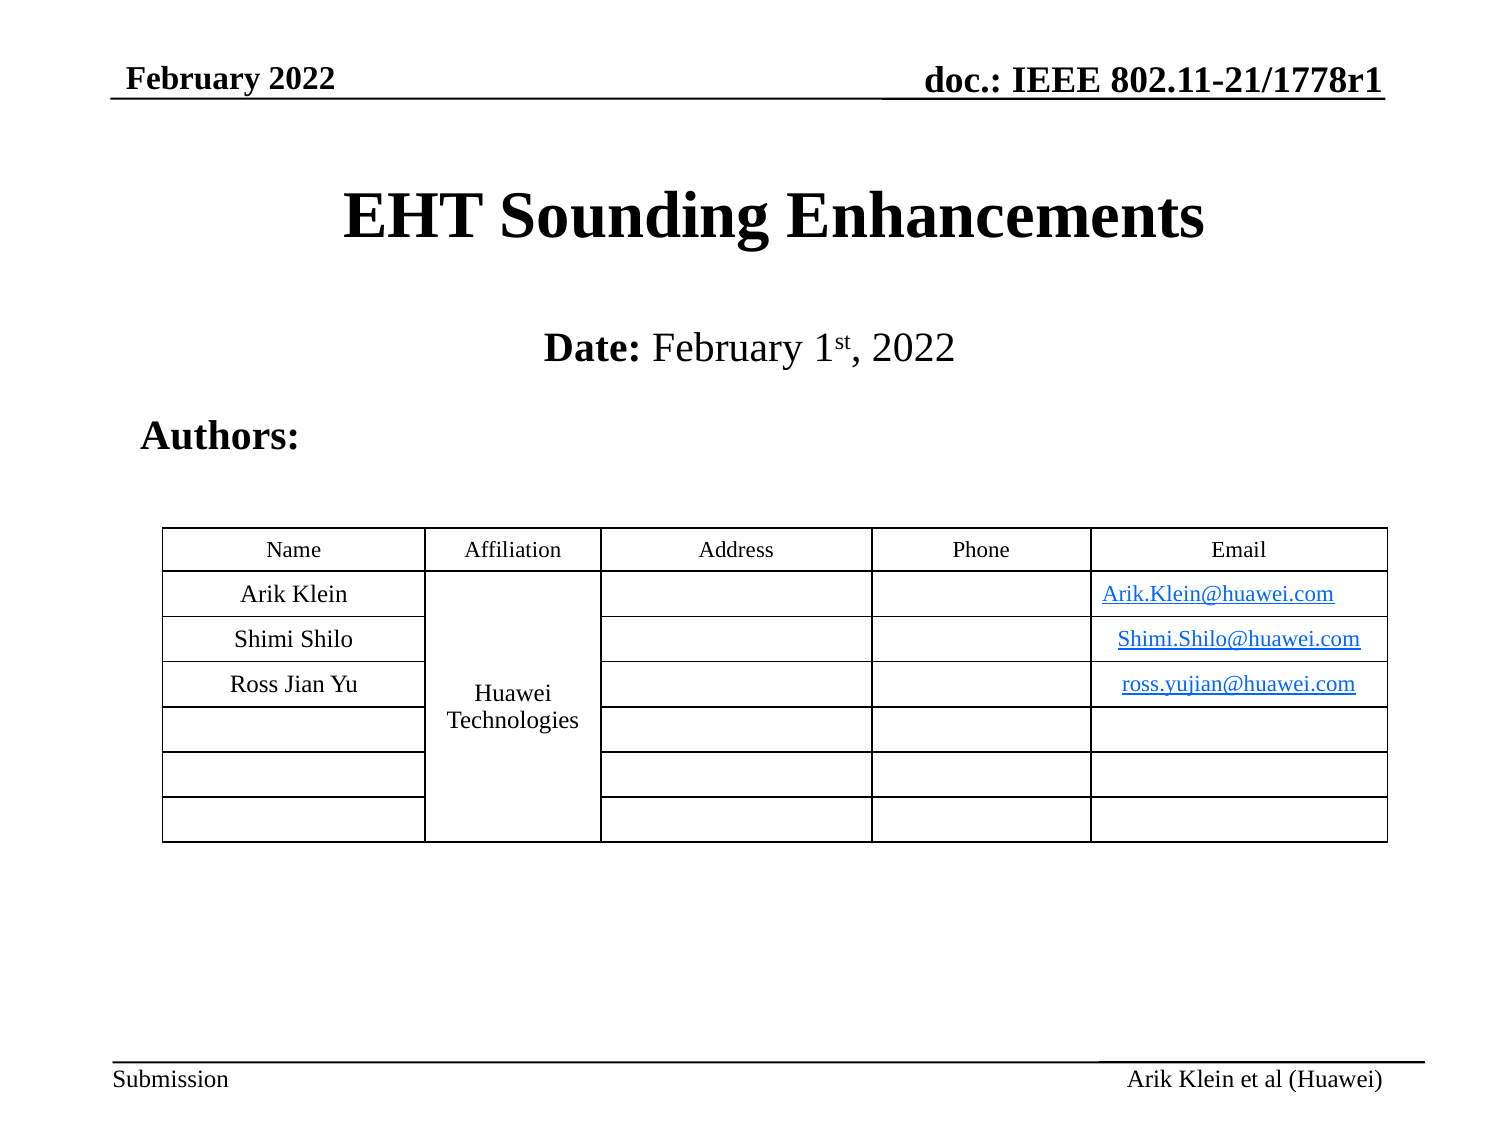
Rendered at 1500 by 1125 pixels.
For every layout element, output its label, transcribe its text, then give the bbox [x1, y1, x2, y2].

table_cell [163, 798, 424, 841]
table_header Email [1092, 529, 1387, 570]
table_cell [1092, 708, 1387, 751]
table_header Name [163, 529, 424, 570]
table_cell [602, 753, 871, 796]
subtitle Date: February 1st, 2022 [224, 312, 1276, 388]
table_cell [873, 708, 1090, 751]
table_header Phone [873, 529, 1090, 570]
table_cell Arik Klein [163, 572, 424, 616]
table_cell [873, 798, 1090, 841]
table_cell [602, 662, 871, 706]
table_cell [602, 798, 871, 841]
table_cell [1092, 798, 1387, 841]
table_cell Huawei Technologies [426, 572, 600, 841]
table_cell Shimi.Shilo@huawei.com [1092, 617, 1387, 661]
title EHT Sounding Enhancements [137, 115, 1413, 292]
table_cell Arik.Klein@huawei.com [1092, 572, 1387, 616]
table_cell [163, 753, 424, 796]
table_cell Ross Jian Yu [163, 662, 424, 706]
table_cell [873, 662, 1090, 706]
text_box Authors: [125, 399, 913, 463]
table_cell [873, 753, 1090, 796]
table_cell Shimi Shilo [163, 617, 424, 661]
table_cell [163, 708, 424, 751]
table_cell [1092, 753, 1387, 796]
table_cell [602, 572, 871, 616]
table_cell [873, 617, 1090, 661]
table_cell [873, 572, 1090, 616]
table_cell ross.yujian@huawei.com [1092, 662, 1387, 706]
table_header Address [602, 529, 871, 570]
table_header Affiliation [426, 529, 600, 570]
table_cell [602, 708, 871, 751]
table_cell [602, 617, 871, 661]
